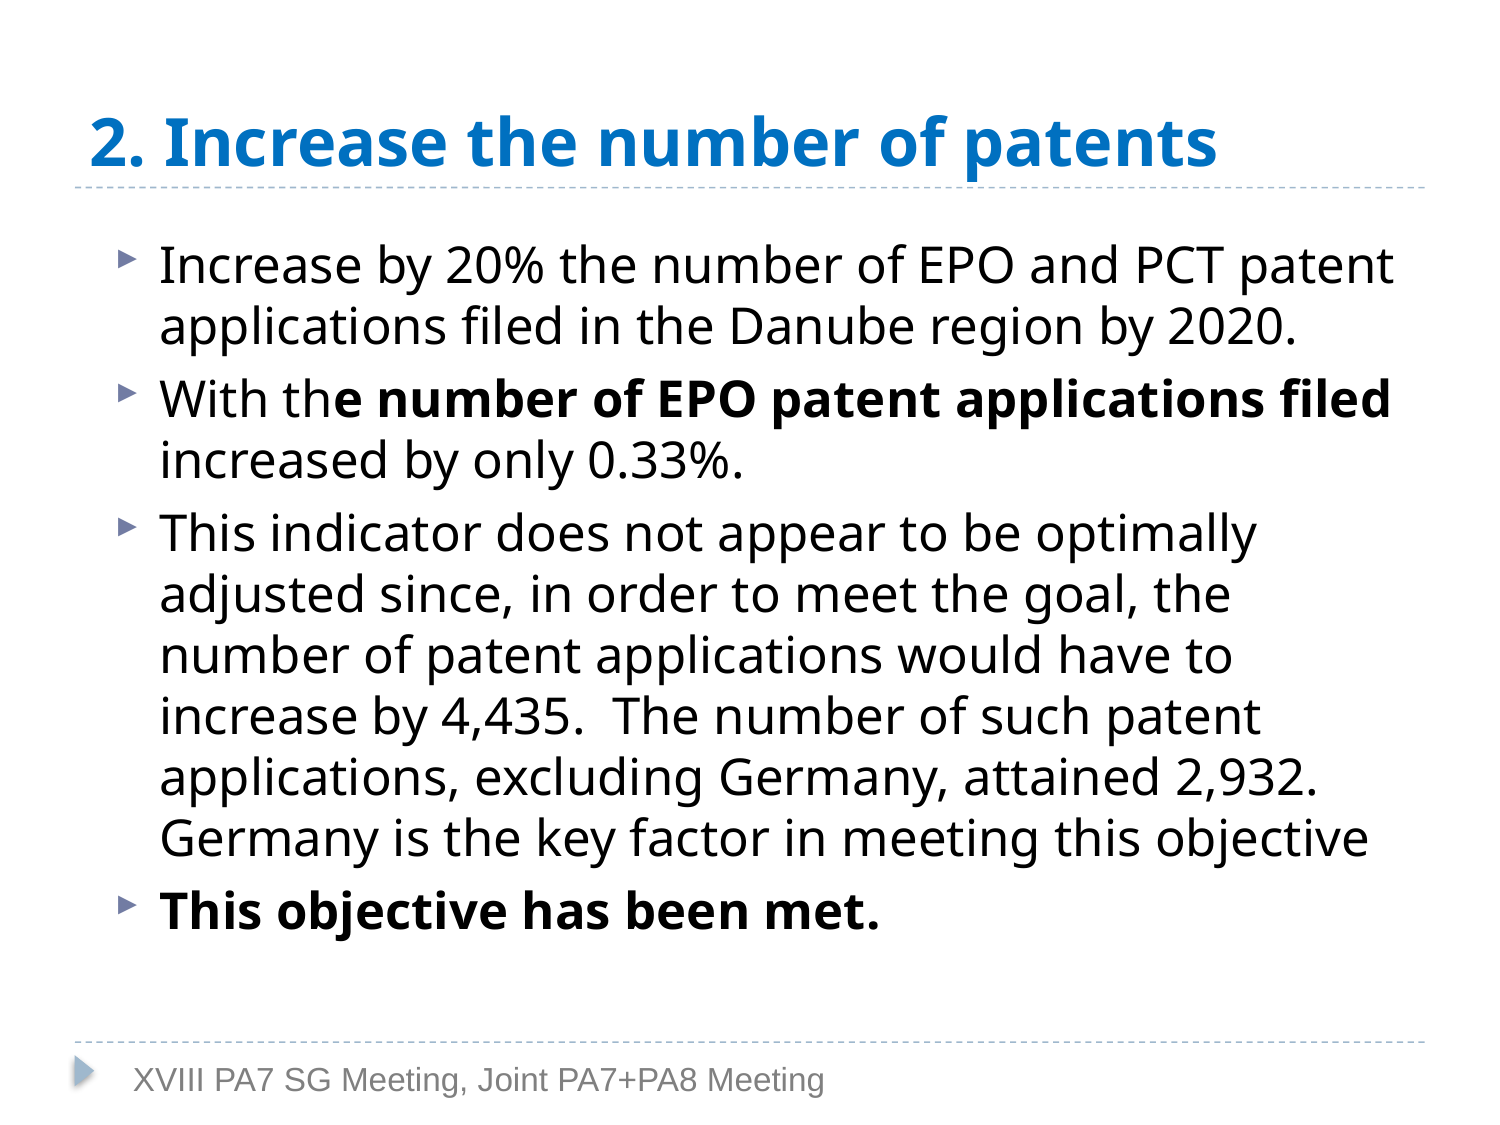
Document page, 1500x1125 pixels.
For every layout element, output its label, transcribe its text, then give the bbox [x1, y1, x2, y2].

text_box XVIII PA7 SG Meeting, Joint PA7+PA8 Meeting [118, 1051, 1500, 1125]
text_box Increase by 20% the number of EPO and PCT patent applications filed in the Danube region by 2020. With the number of EPO patent applications filed increased by only 0.33%. This indicator does not appear to be optimally adjusted since, in order to meet the goal, the number of patent applications would have to increase by 4,435. The number of such patent applications, excluding Germany, attained 2,932. Germany is the key factor in meeting this objective This objective has been met. [99, 224, 1450, 1035]
text_box [75, 200, 1425, 1010]
text_box 2. Increase the number of patents [75, 24, 1425, 188]
